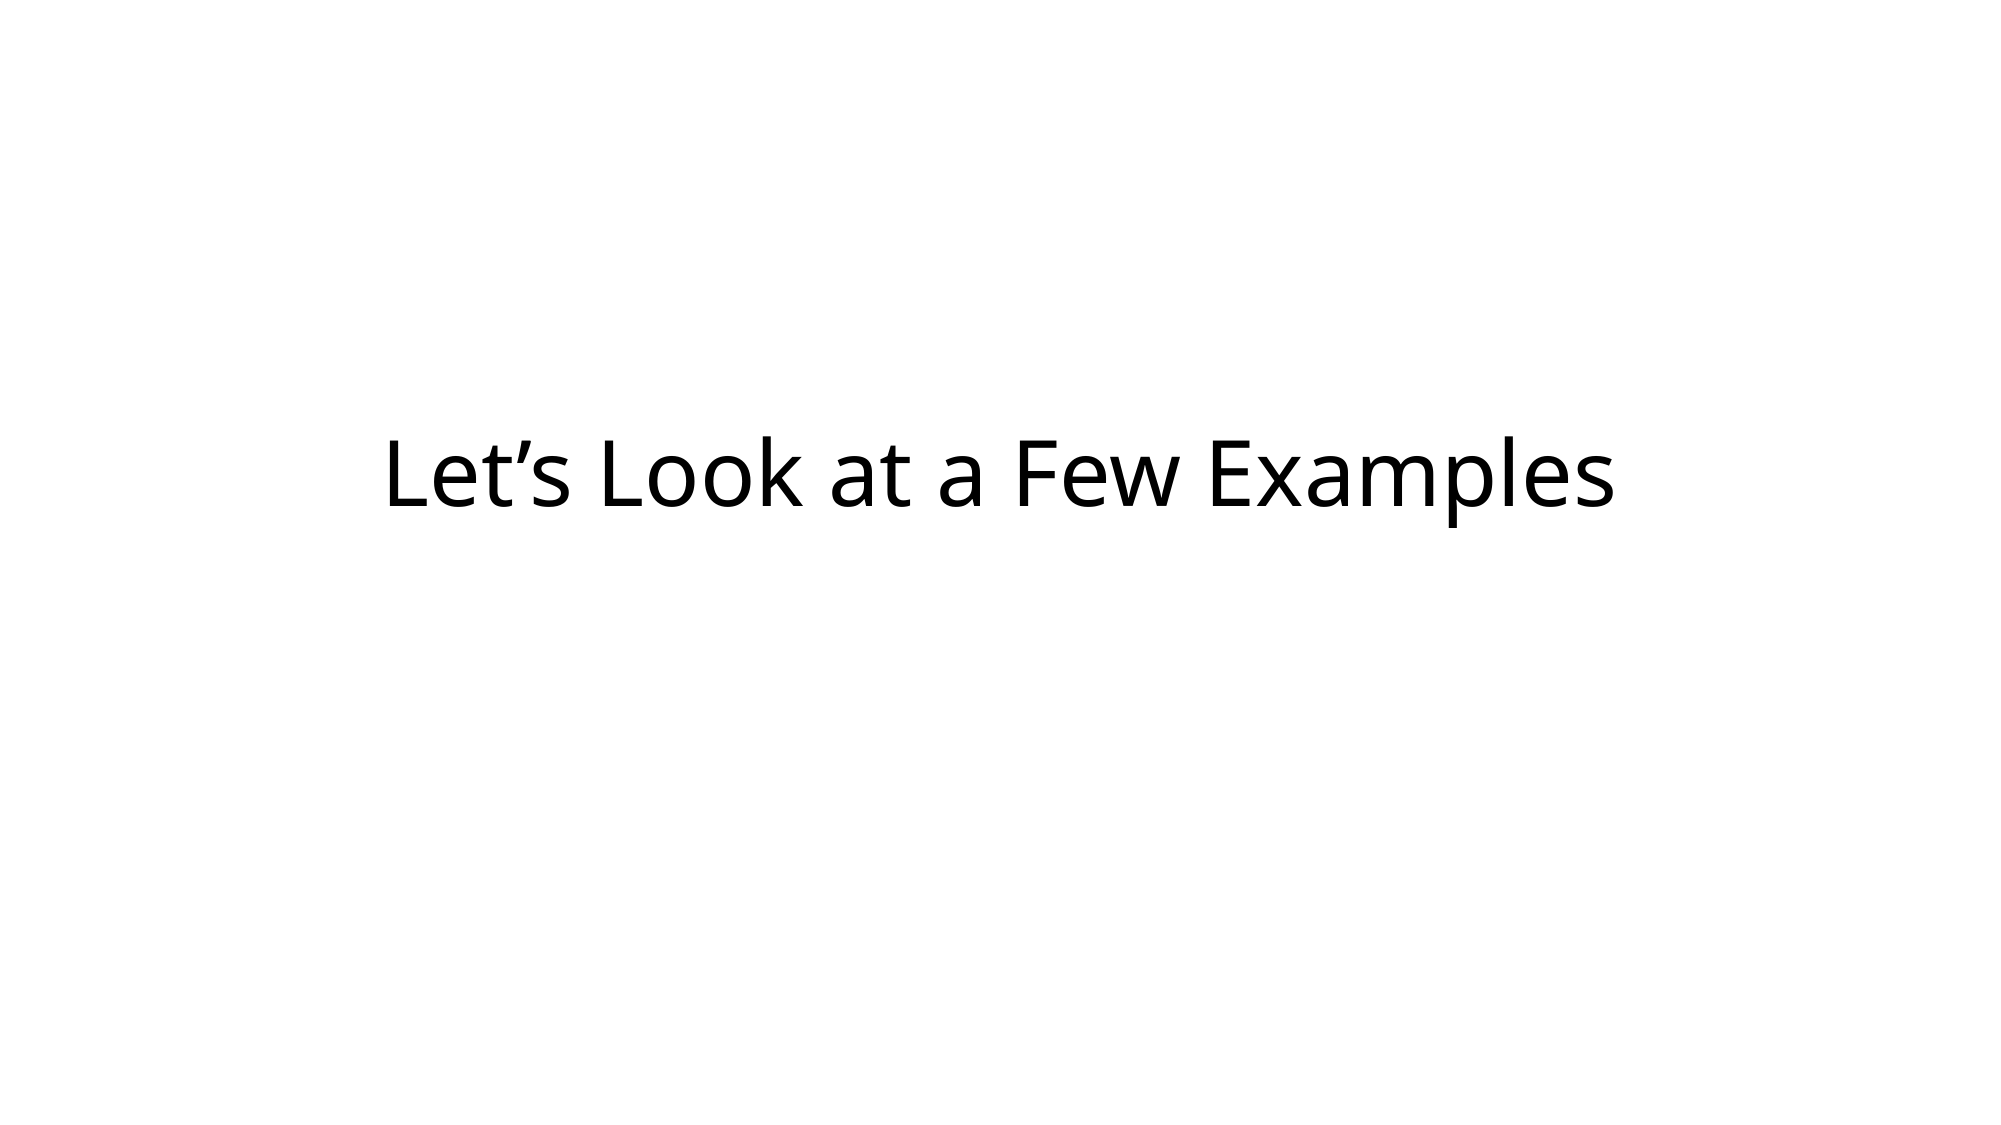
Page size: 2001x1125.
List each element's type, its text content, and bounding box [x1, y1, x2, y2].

title Let’s Look at a Few Examples [150, 349, 1850, 591]
